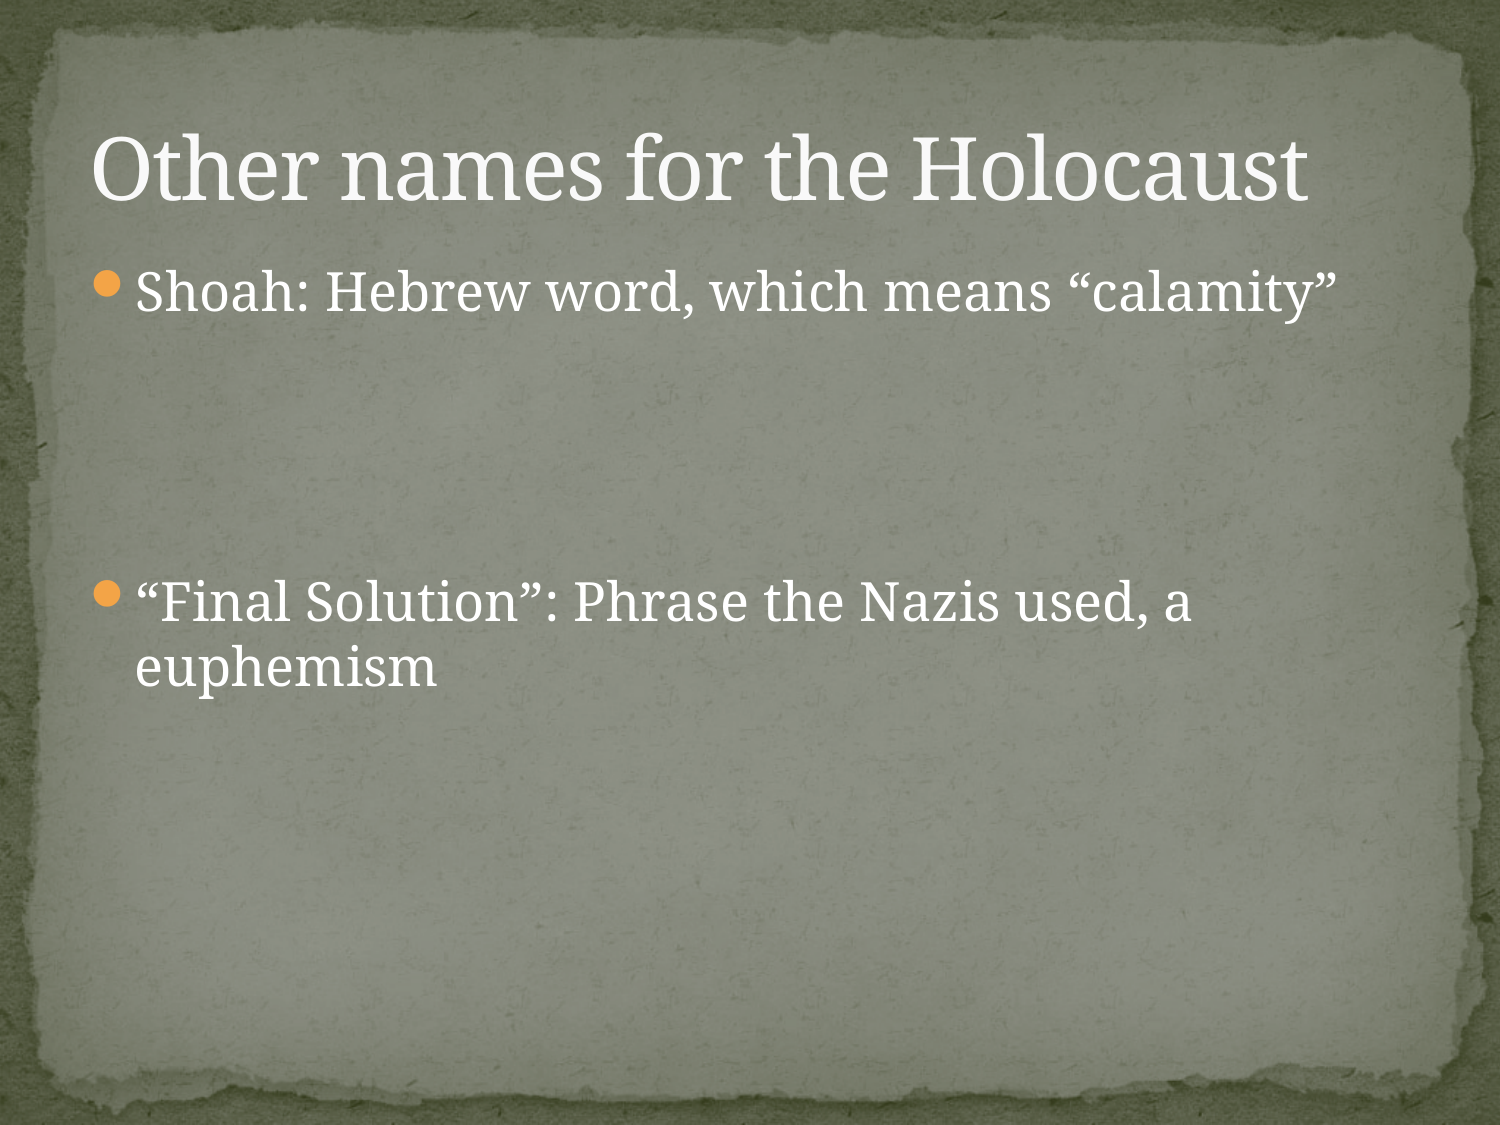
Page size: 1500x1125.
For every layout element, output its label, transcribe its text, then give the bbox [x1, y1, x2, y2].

list Shoah: Hebrew word, which means “calamity” “Final Solution”: Phrase the Nazis used, a euphemism [75, 249, 1425, 1000]
title Other names for the Holocaust [74, 24, 1425, 225]
